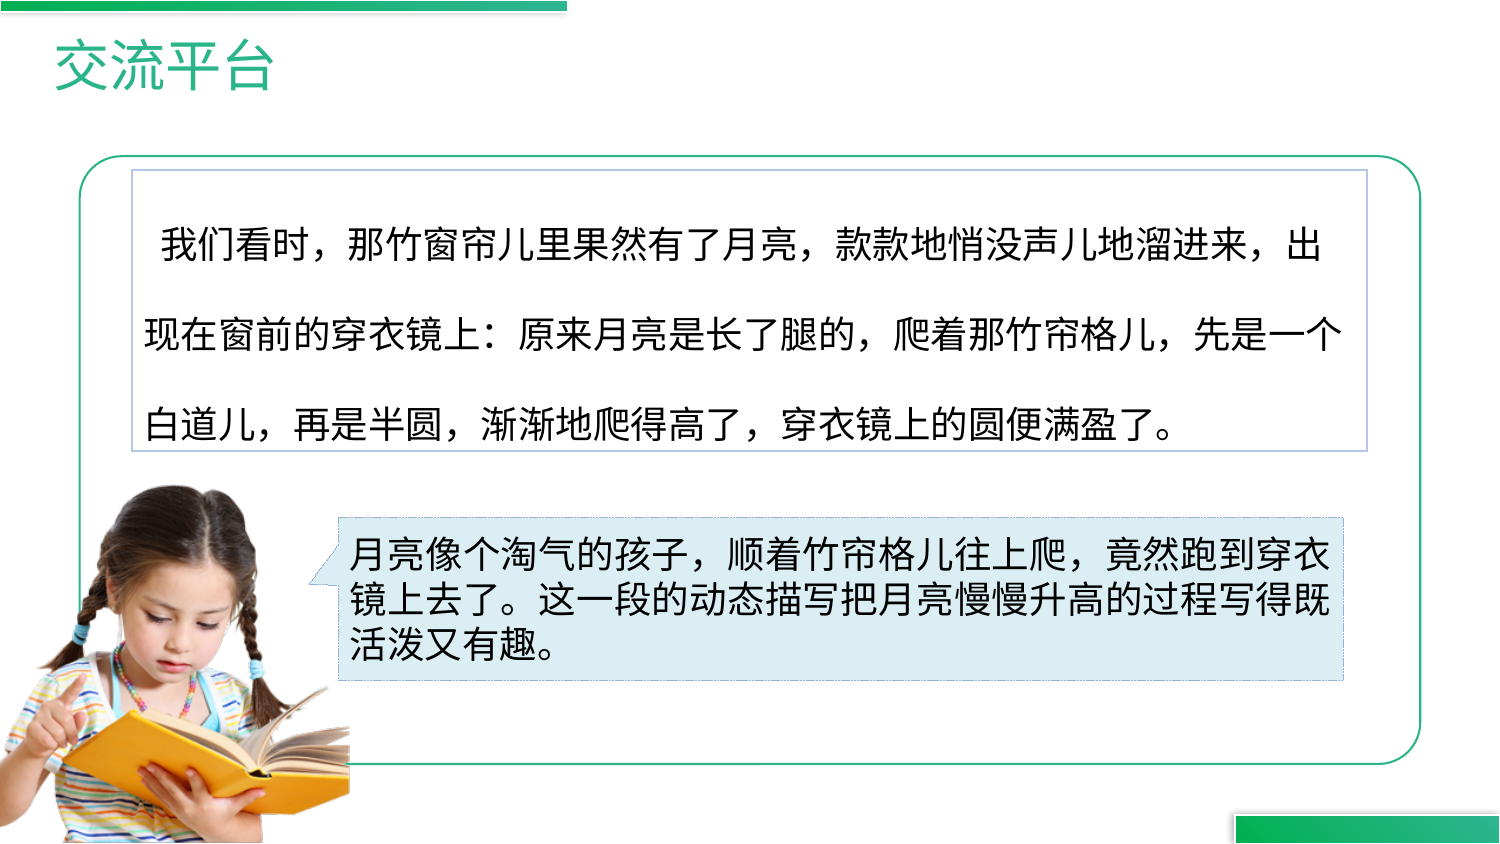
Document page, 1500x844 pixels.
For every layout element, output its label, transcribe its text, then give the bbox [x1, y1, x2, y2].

text_box 我们看时，那竹窗帘儿里果然有了月亮，款款地悄没声儿地溜进来，出现在窗前的穿衣镜上：原来月亮是长了腿的，爬着那竹帘格儿，先是一个白道儿，再是半圆，渐渐地爬得高了，穿衣镜上的圆便满盈了。 [131, 169, 1368, 452]
picture [0, 469, 351, 844]
list 交流平台 [41, 32, 382, 94]
text_box 月亮像个淘气的孩子，顺着竹帘格儿往上爬，竟然跑到穿衣镜上去了。这一段的动态描写把月亮慢慢升高的过程写得既活泼又有趣。 [351, 517, 1344, 681]
